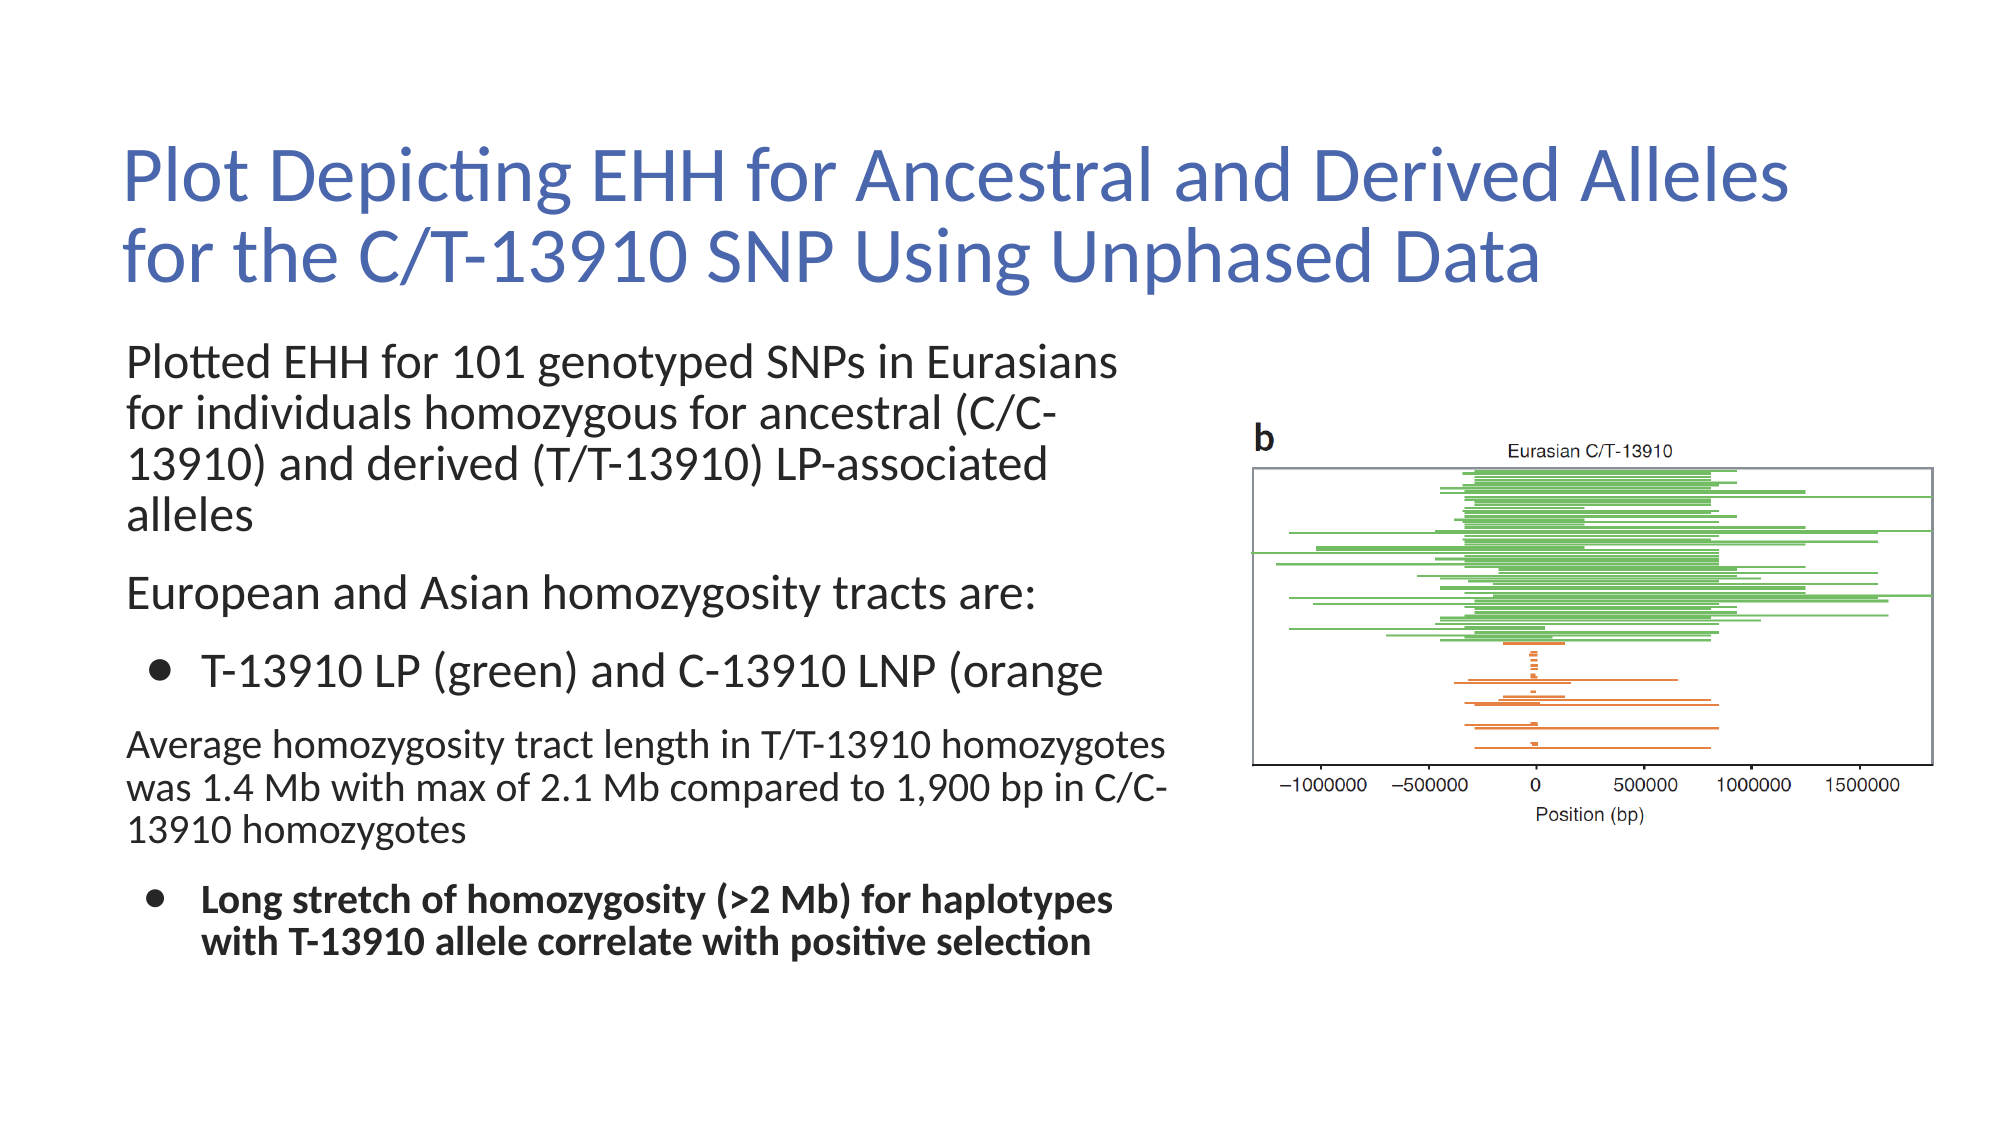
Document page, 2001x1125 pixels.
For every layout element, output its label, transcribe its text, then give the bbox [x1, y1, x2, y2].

picture [1230, 408, 1970, 838]
title Plot Depicting EHH for Ancestral and Derived Alleles for the C/T-13910 SNP Using Unphased Data [107, 81, 1875, 354]
list Plotted EHH for 101 genotyped SNPs in Eurasians for individuals homozygous for ancestral (C/C-13910) and derived (T/T-13910) LP-associated alleles European and Asian homozygosity tracts are: T-13910 LP (green) and C-13910 LNP (orange Average homozygosity tract length in T/T-13910 homozygotes was 1.4 Mb with max of 2.1 Mb compared to 1,900 bp in C/C-13910 homozygotes Long stretch of homozygosity (>2 Mb) for haplotypes with T-13910 allele correlate with positive selection [111, 329, 1193, 948]
